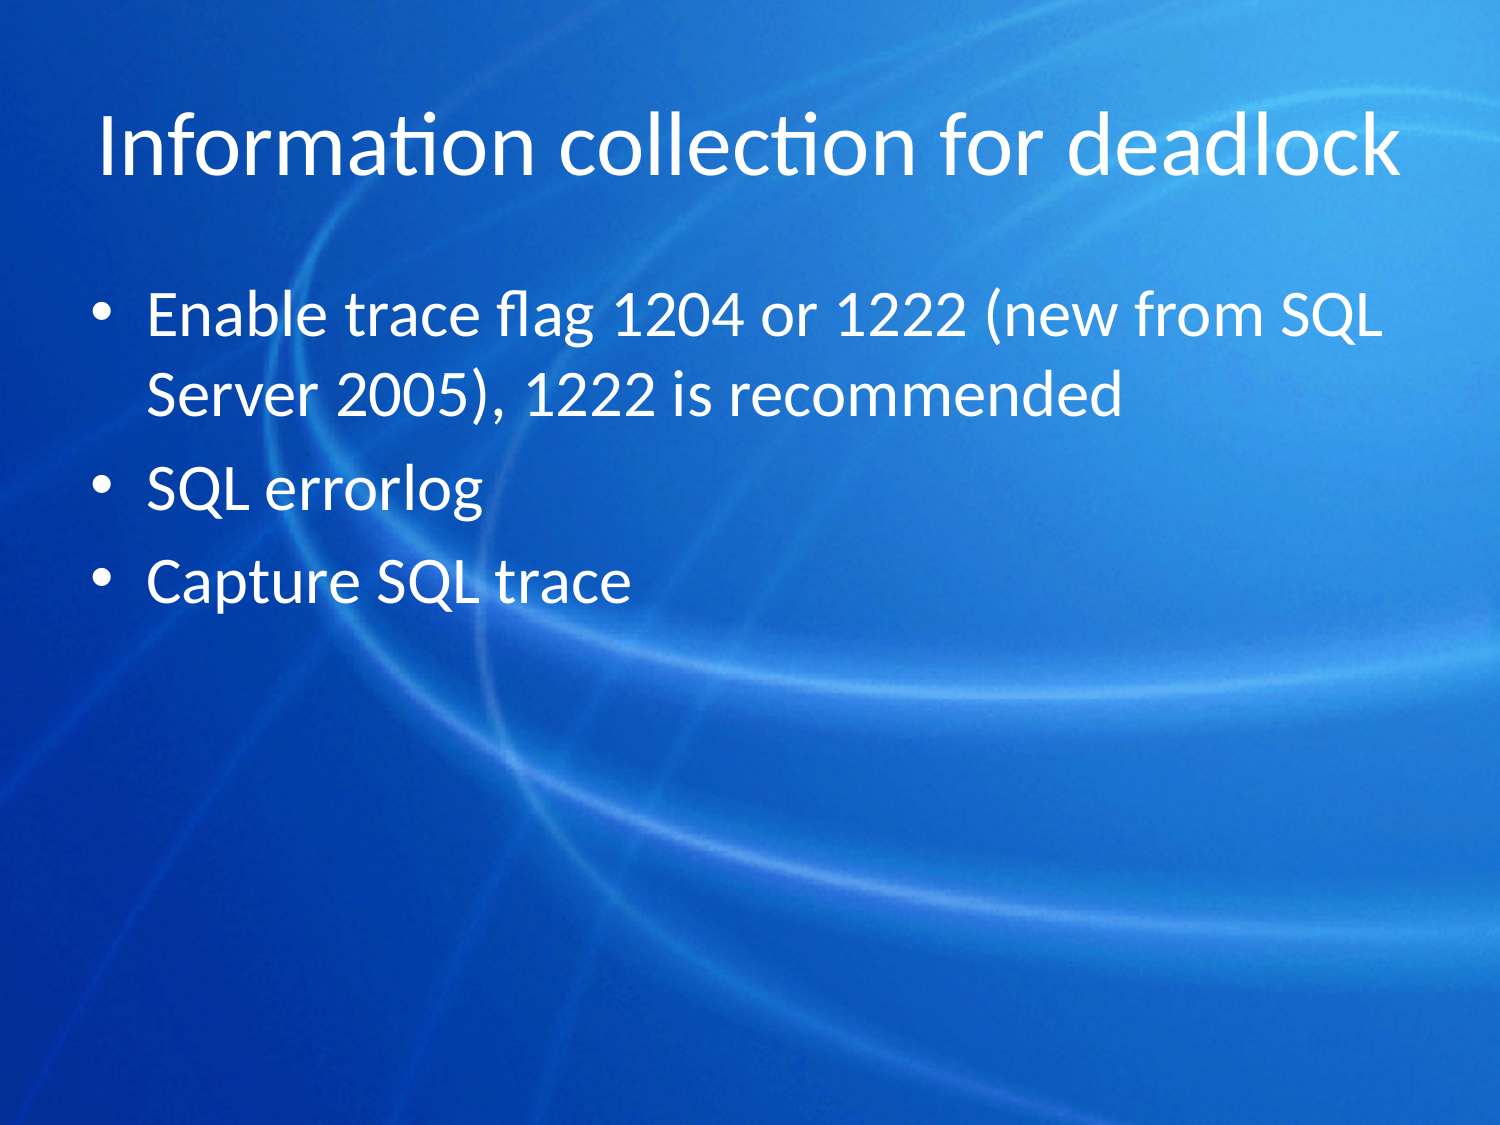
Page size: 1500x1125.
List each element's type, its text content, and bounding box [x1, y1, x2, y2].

list Enable trace flag 1204 or 1222 (new from SQL Server 2005), 1222 is recommended SQL errorlog Capture SQL trace [75, 262, 1425, 1005]
picture [0, 0, 1500, 1125]
title Information collection for deadlock [75, 45, 1425, 233]
